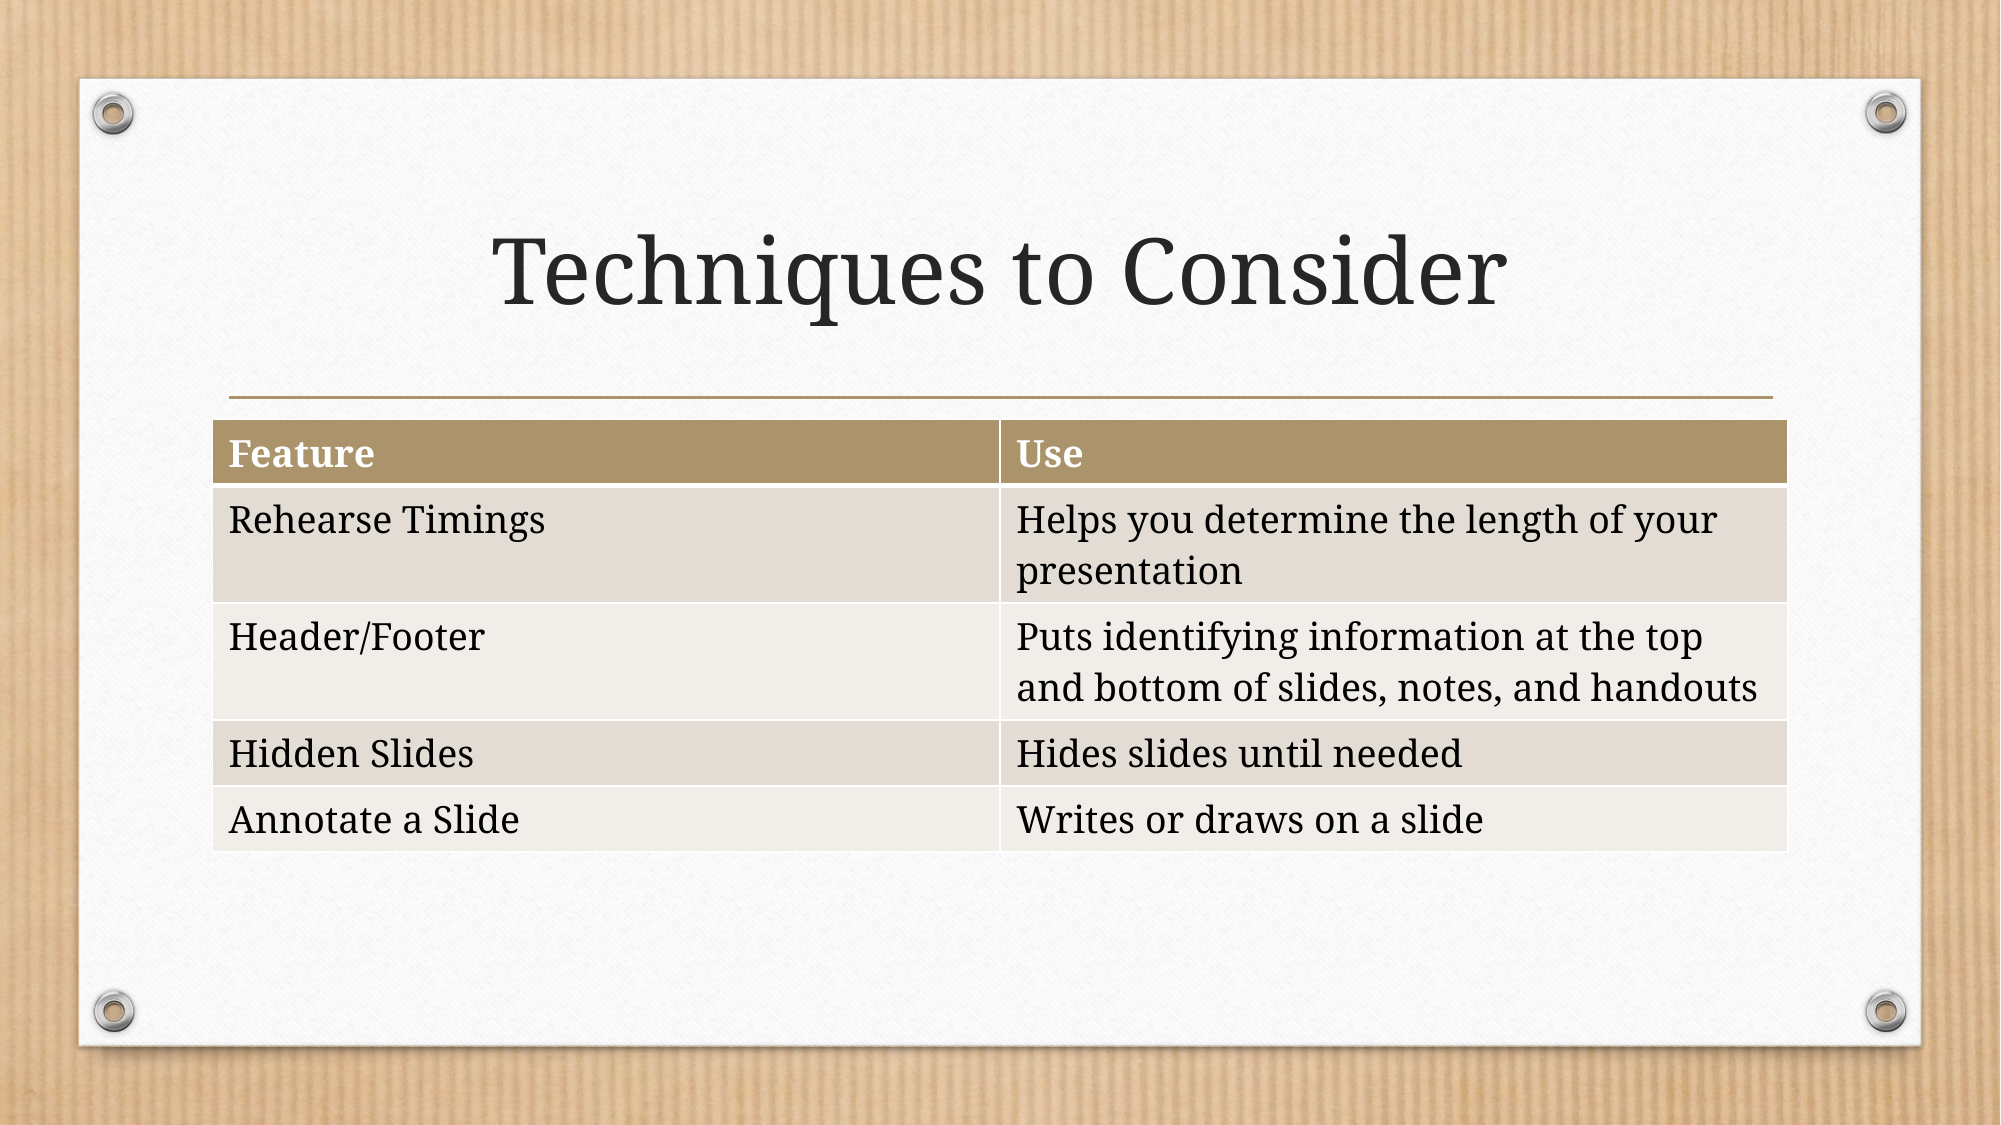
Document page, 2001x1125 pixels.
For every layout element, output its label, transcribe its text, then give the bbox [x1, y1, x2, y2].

picture [0, 0, 2001, 1125]
title Techniques to Consider [212, 161, 1788, 375]
table_cell Annotate a Slide [213, 787, 999, 851]
table_cell Hidden Slides [213, 721, 999, 785]
table_header Feature [213, 420, 999, 483]
table_cell Writes or draws on a slide [1001, 787, 1787, 851]
table_cell Hides slides until needed [1001, 721, 1787, 785]
table_cell Rehearse Timings [213, 488, 999, 602]
table_cell Puts identifying information at the top and bottom of slides, notes, and handouts [1001, 604, 1787, 719]
table_header Use [1001, 420, 1787, 483]
table_cell Header/Footer [213, 604, 999, 719]
table_cell Helps you determine the length of your presentation [1001, 488, 1787, 602]
